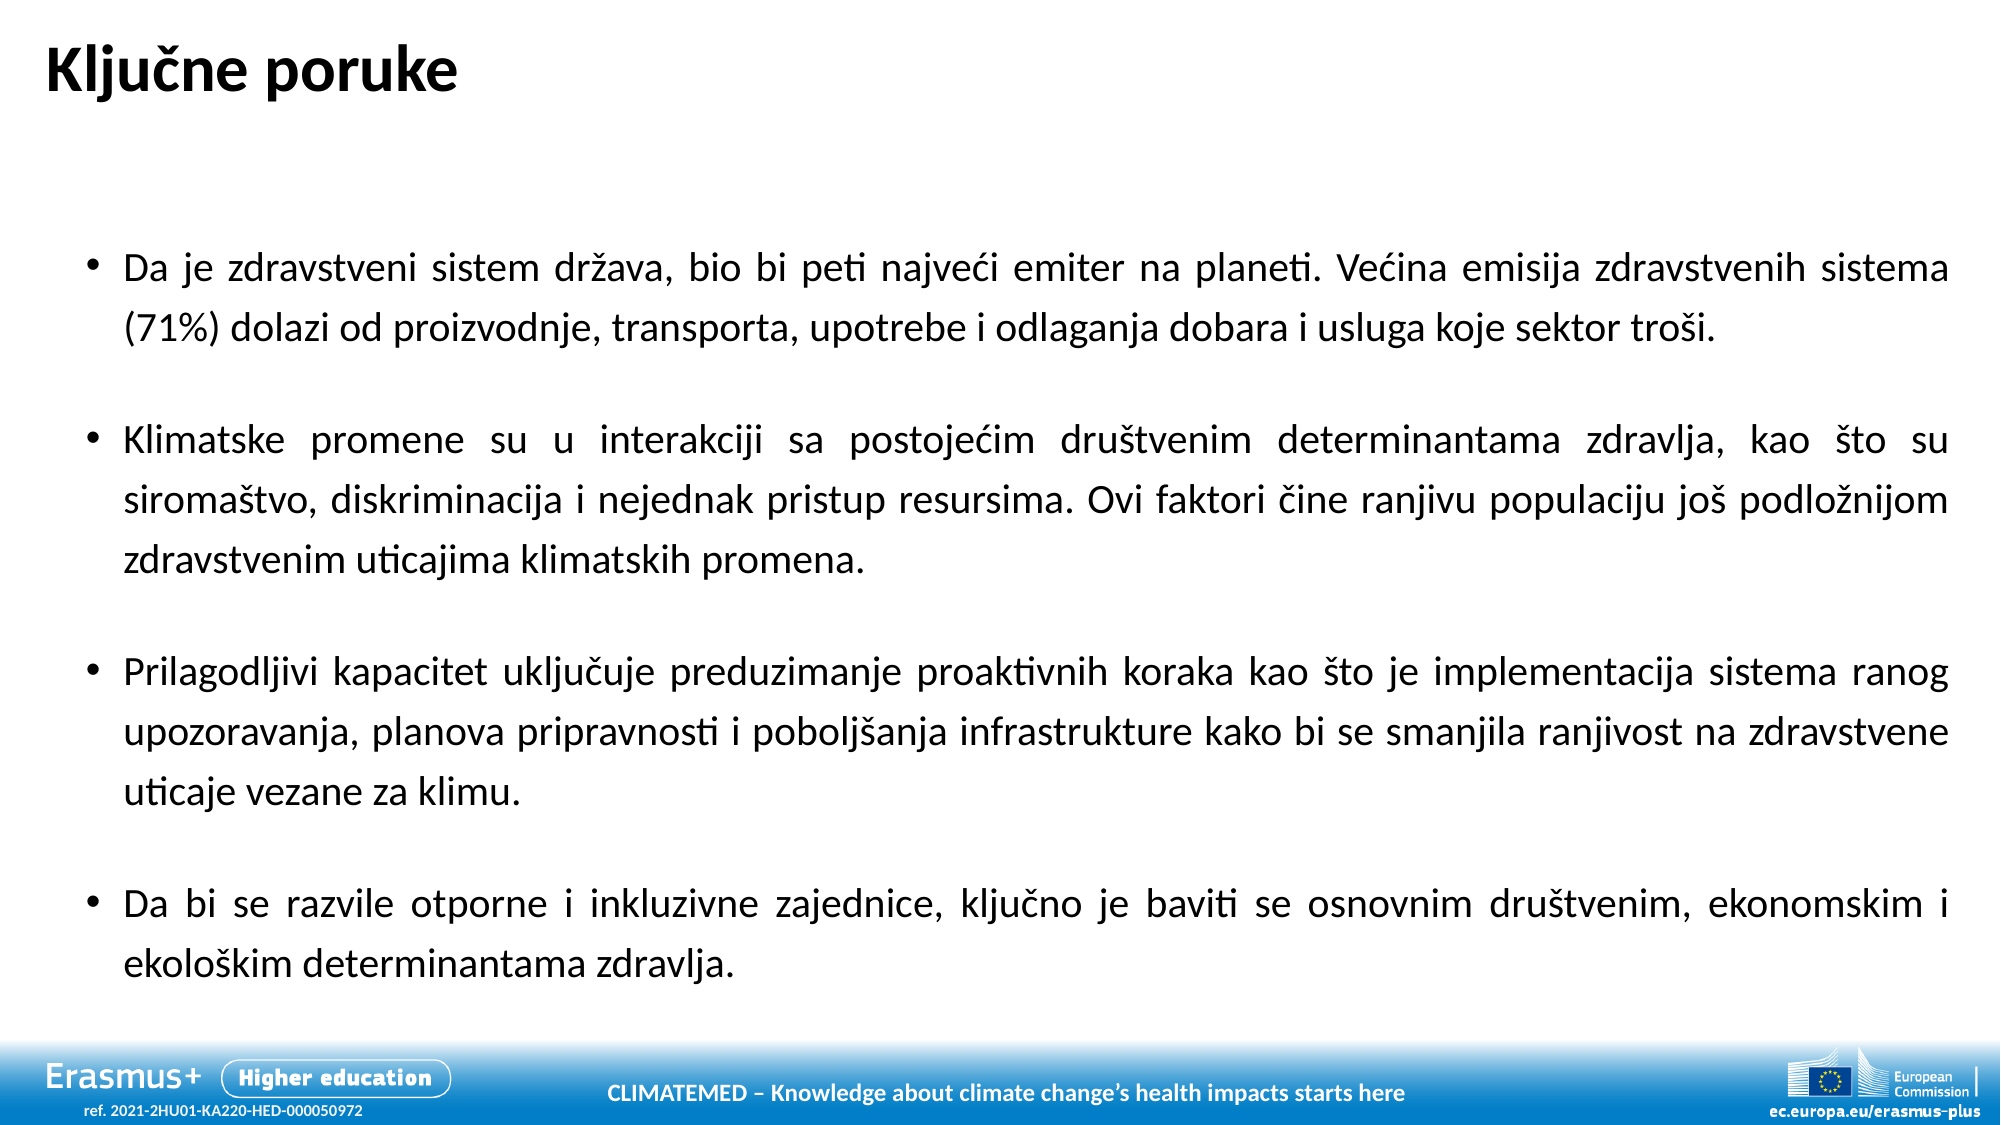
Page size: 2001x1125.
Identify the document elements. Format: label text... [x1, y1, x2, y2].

title Ključne poruke [31, 25, 1984, 116]
picture [0, 899, 2000, 1125]
list Da je zdravstveni sistem država, bio bi peti najveći emiter na planeti. Većina emisija zdravstvenih sistema (71%) dolazi od proizvodnje, transporta, upotrebe i odlaganja dobara i usluga koje sektor troši. Klimatske promene su u interakciji sa postojećim društvenim determinantama zdravlja, kao što su siromaštvo, diskriminacija i nejednak pristup resursima. Ovi faktori čine ranjivu populaciju još podložnijom zdravstvenim uticajima klimatskih promena. Prilagodljivi kapacitet uključuje preduzimanje proaktivnih koraka kao što je implementacija sistema ranog upozoravanja, planova pripravnosti i poboljšanja infrastrukture kako bi se smanjila ranjivost na zdravstvene uticaje vezane za klimu. Da bi se razvile otporne i inkluzivne zajednice, ključno je baviti se osnovnim društvenim, ekonomskim i ekološkim determinantama zdravlja. [70, 222, 1966, 1035]
